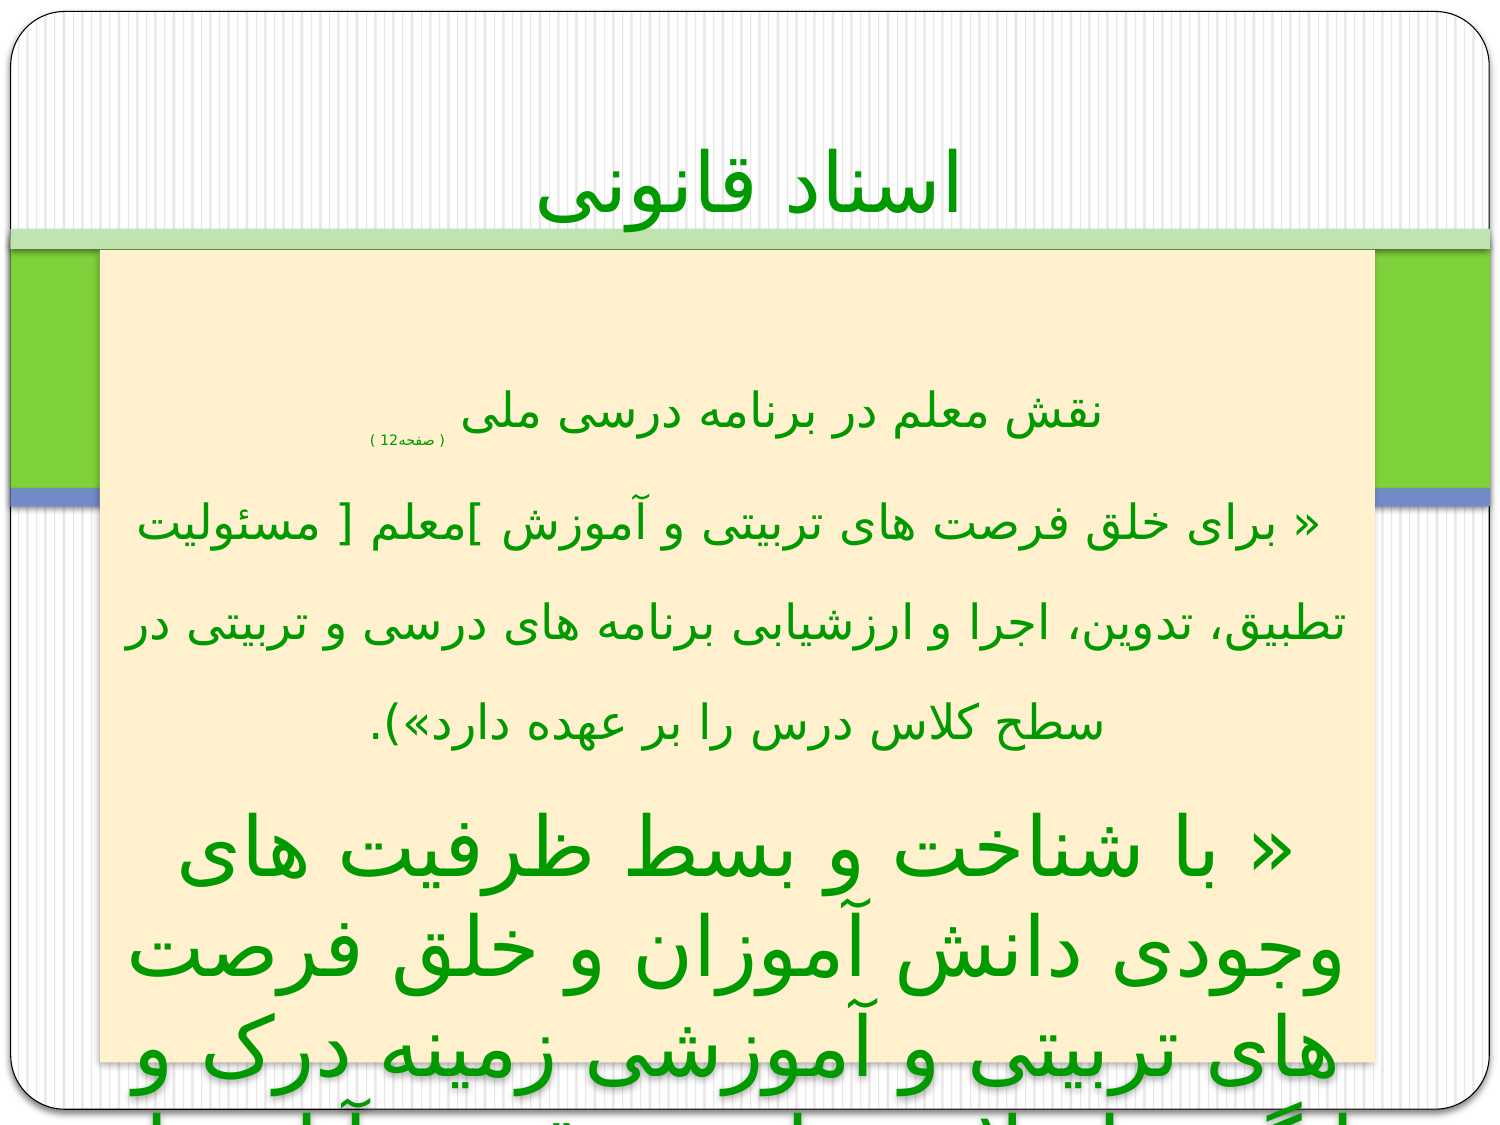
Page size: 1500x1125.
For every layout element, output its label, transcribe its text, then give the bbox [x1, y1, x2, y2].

subtitle نقش معلم در برنامه درسی ملی ( صفحه12 ) « برای خلق فرصت های تربیتی و آموزش ]معلم [ مسئولیت تطبیق، تدوین، اجرا و ارزشیابی برنامه های درسی و تربیتی در سطح کلاس درس را بر عهده دارد»). « با شناخت و بسط ظرفیت های وجودی دانش آموزان و خلق فرصت های تربیتی و آموزشی زمینه درک و انگیزه اصلاح مداوم موقعیت آنان را فراهم سازد» [99, 249, 1375, 1063]
title اسناد قانونی [112, 62, 1388, 304]
